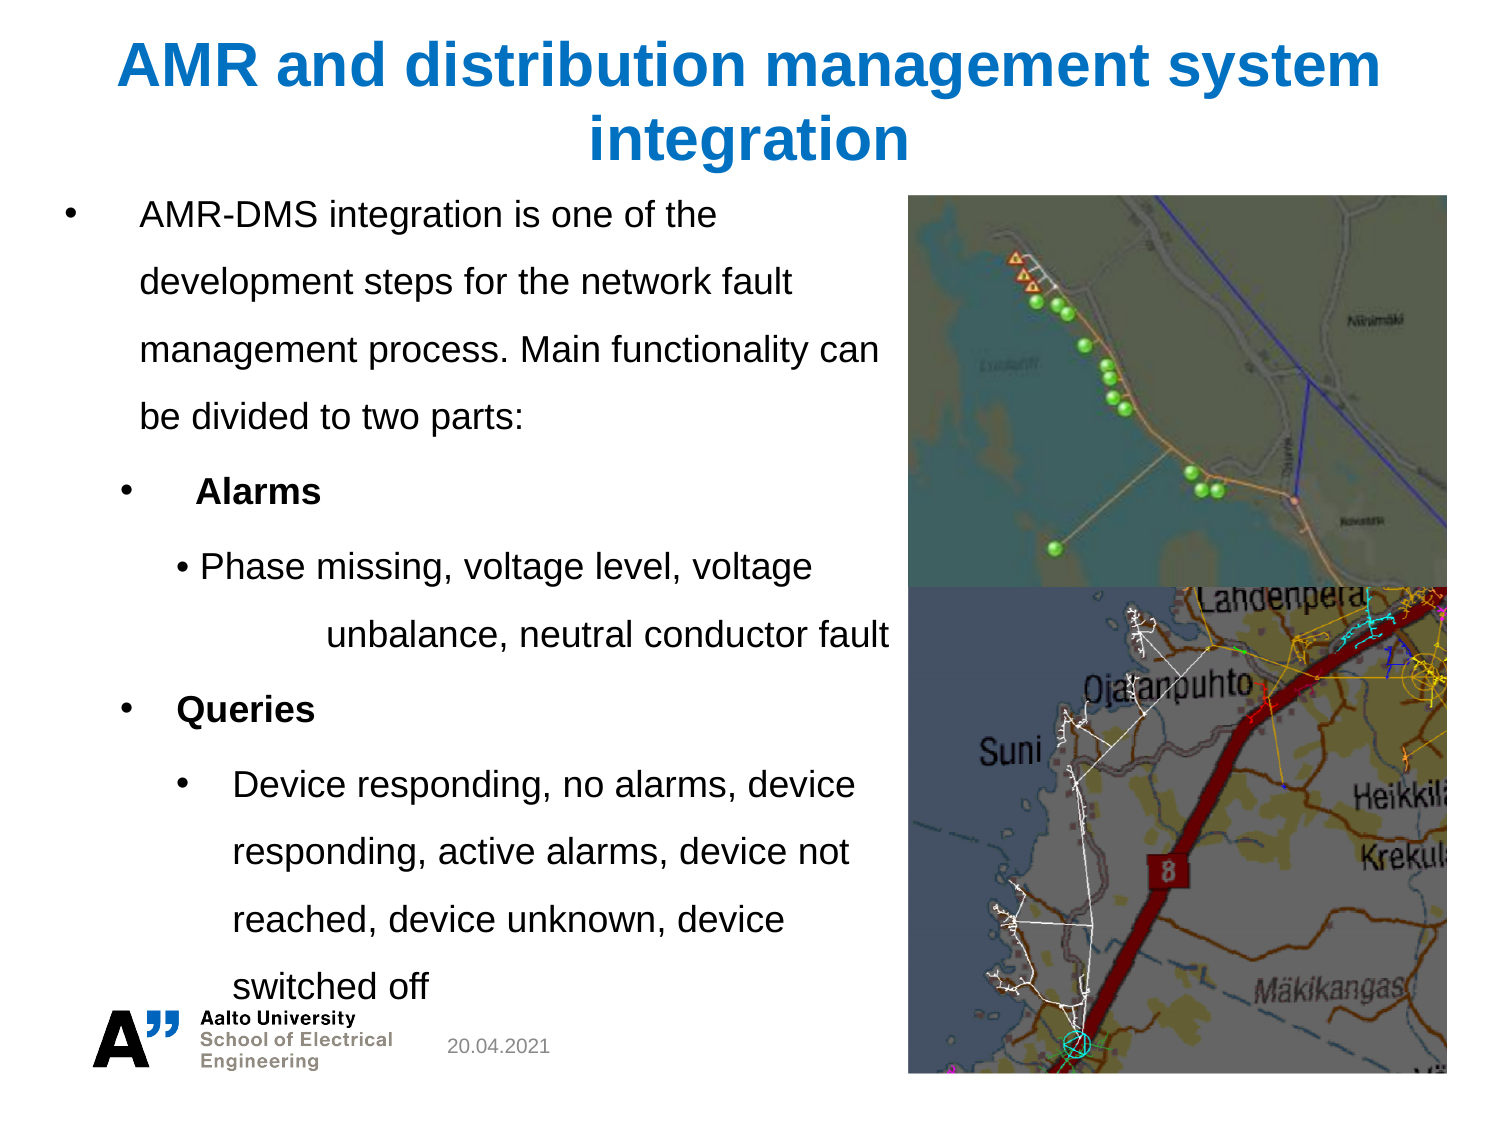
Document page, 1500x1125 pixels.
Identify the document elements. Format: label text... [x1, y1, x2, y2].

picture [35, 953, 449, 1125]
picture [908, 193, 1447, 1078]
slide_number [434, 1009, 688, 1106]
title AMR and distribution management system integration [51, 19, 1450, 178]
list AMR-DMS integration is one of the development steps for the network fault management process. Main functionality can be divided to two parts: Alarms • Phase missing, voltage level, voltage unbalance, neutral conductor fault Queries Device responding, no alarms, device responding, active alarms, device not reached, device unknown, device switched off [51, 160, 908, 1030]
